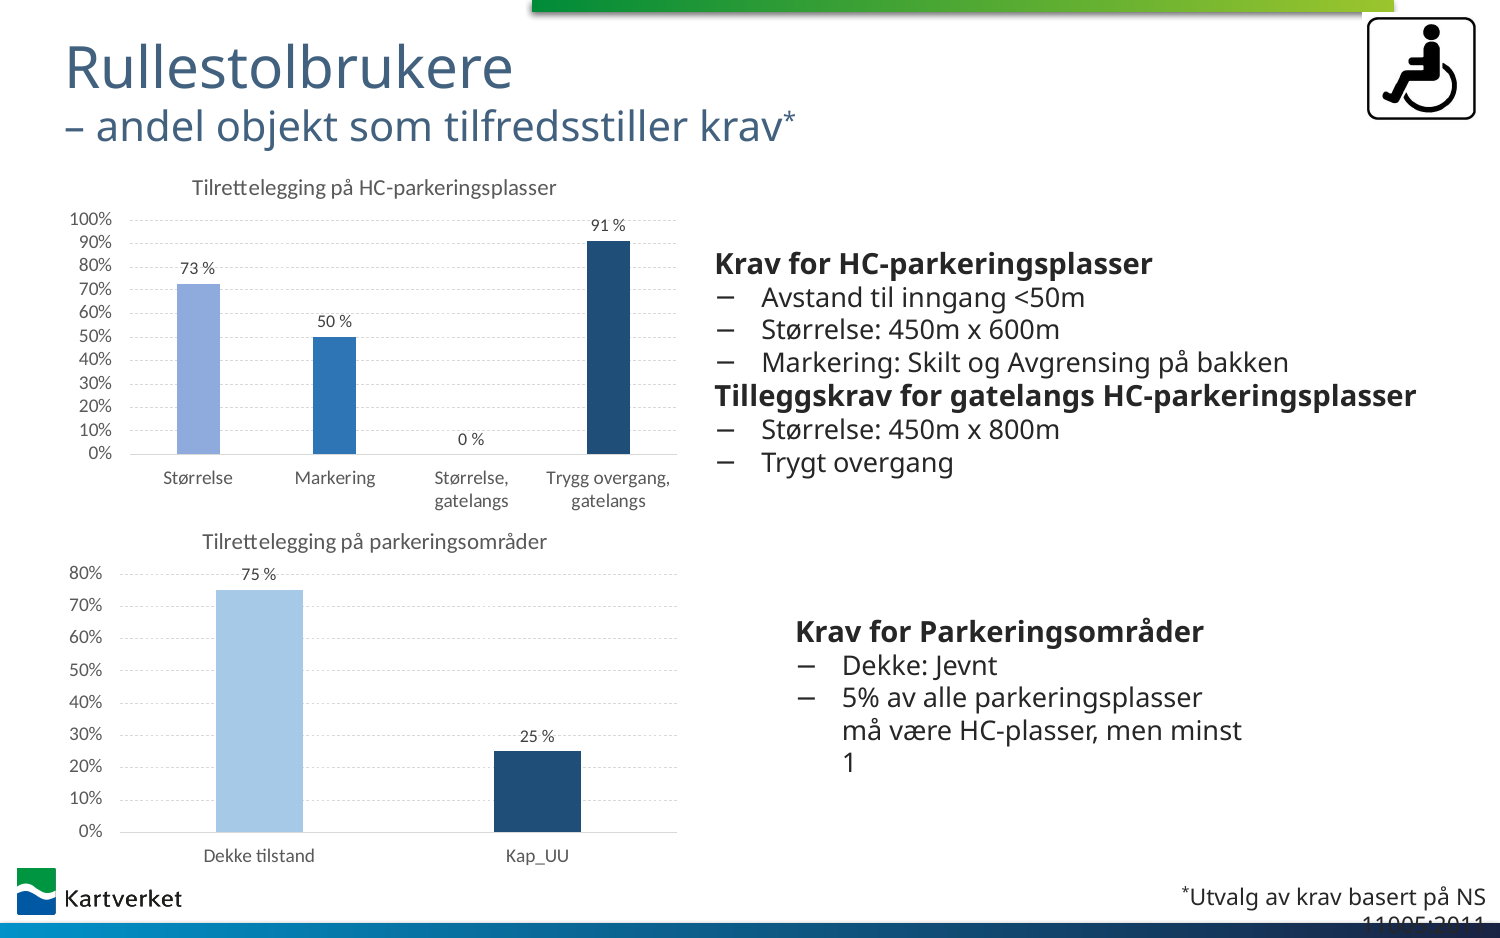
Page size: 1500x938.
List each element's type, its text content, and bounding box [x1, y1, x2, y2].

text_box Krav for HC-parkeringsplasser Avstand til inngang <50m Størrelse: 450m x 600m Markering: Skilt og Avgrensing på bakken Tilleggskrav for gatelangs HC-parkeringsplasser Størrelse: 450m x 800m Trygt overgang [699, 237, 1433, 485]
text_box Rullestolbrukere – andel objekt som tilfredsstiller krav* [49, 25, 1431, 158]
picture [62, 166, 688, 519]
picture [1362, 12, 1481, 126]
text_box Krav for Parkeringsområder Dekke: Jevnt 5% av alle parkeringsplasser må være HC-plasser, men minst 1 [780, 605, 1261, 786]
text_box *Utvalg av krav basert på NS 11005:2011 [1068, 873, 1500, 938]
picture [62, 520, 688, 874]
